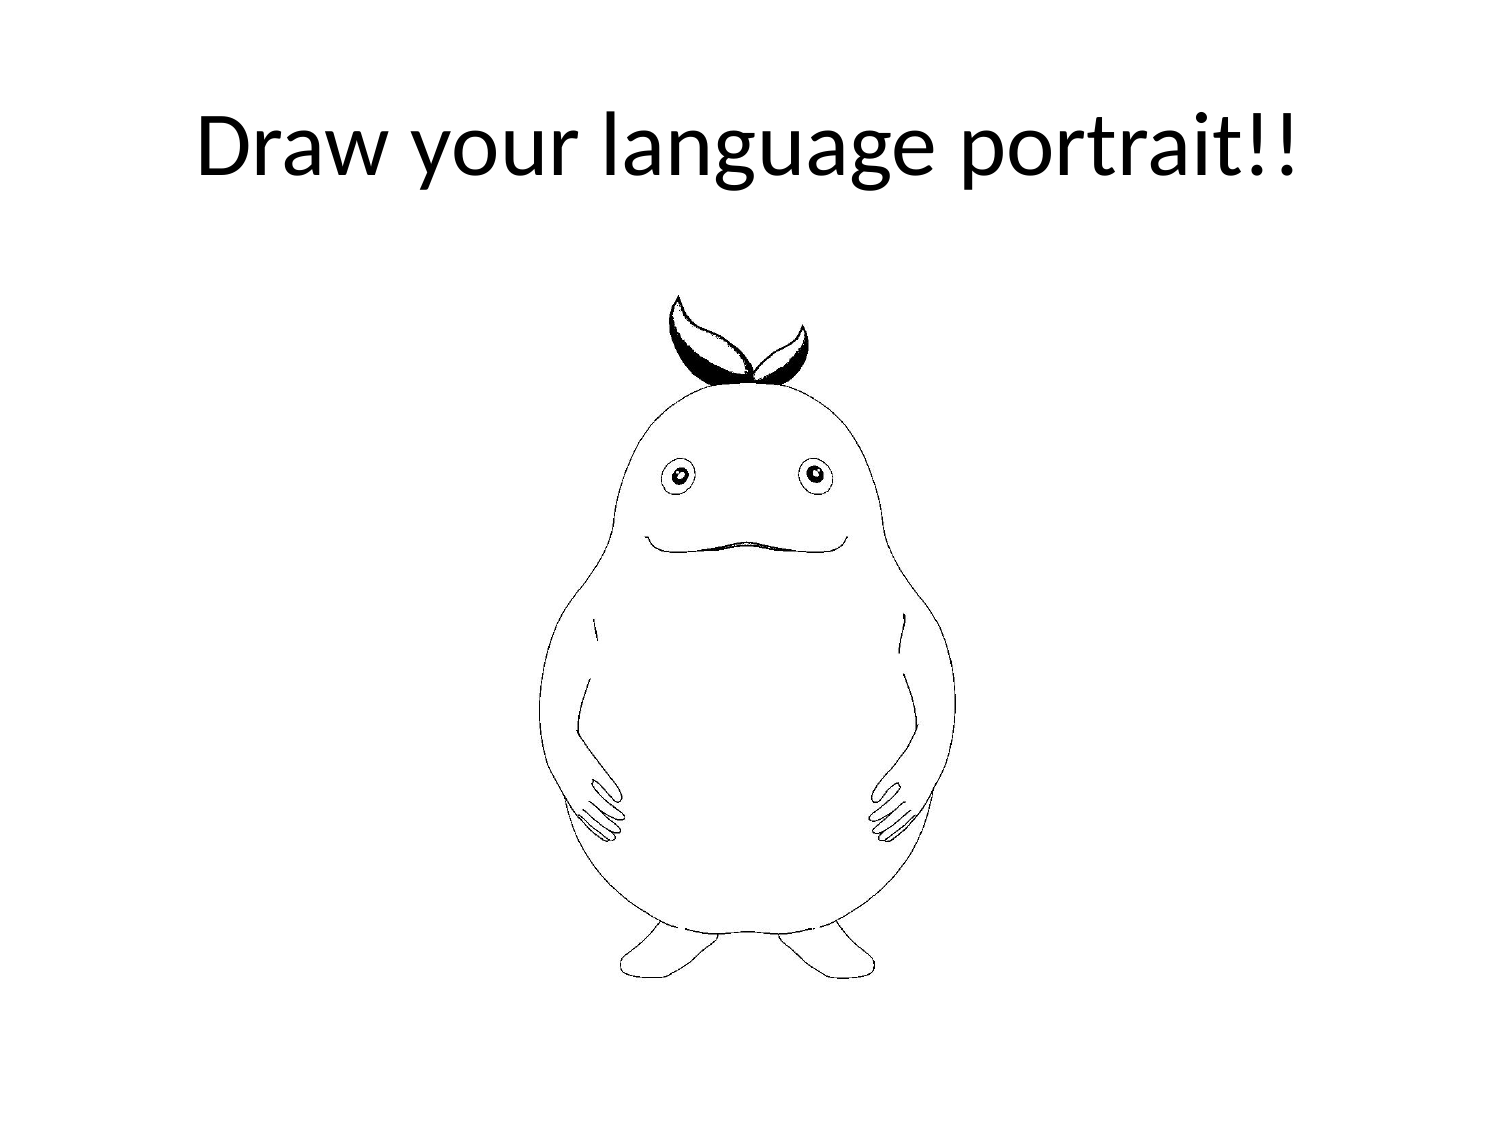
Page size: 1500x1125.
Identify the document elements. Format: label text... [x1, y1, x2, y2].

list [192, 262, 1307, 1006]
title Draw your language portrait!! [75, 45, 1425, 233]
